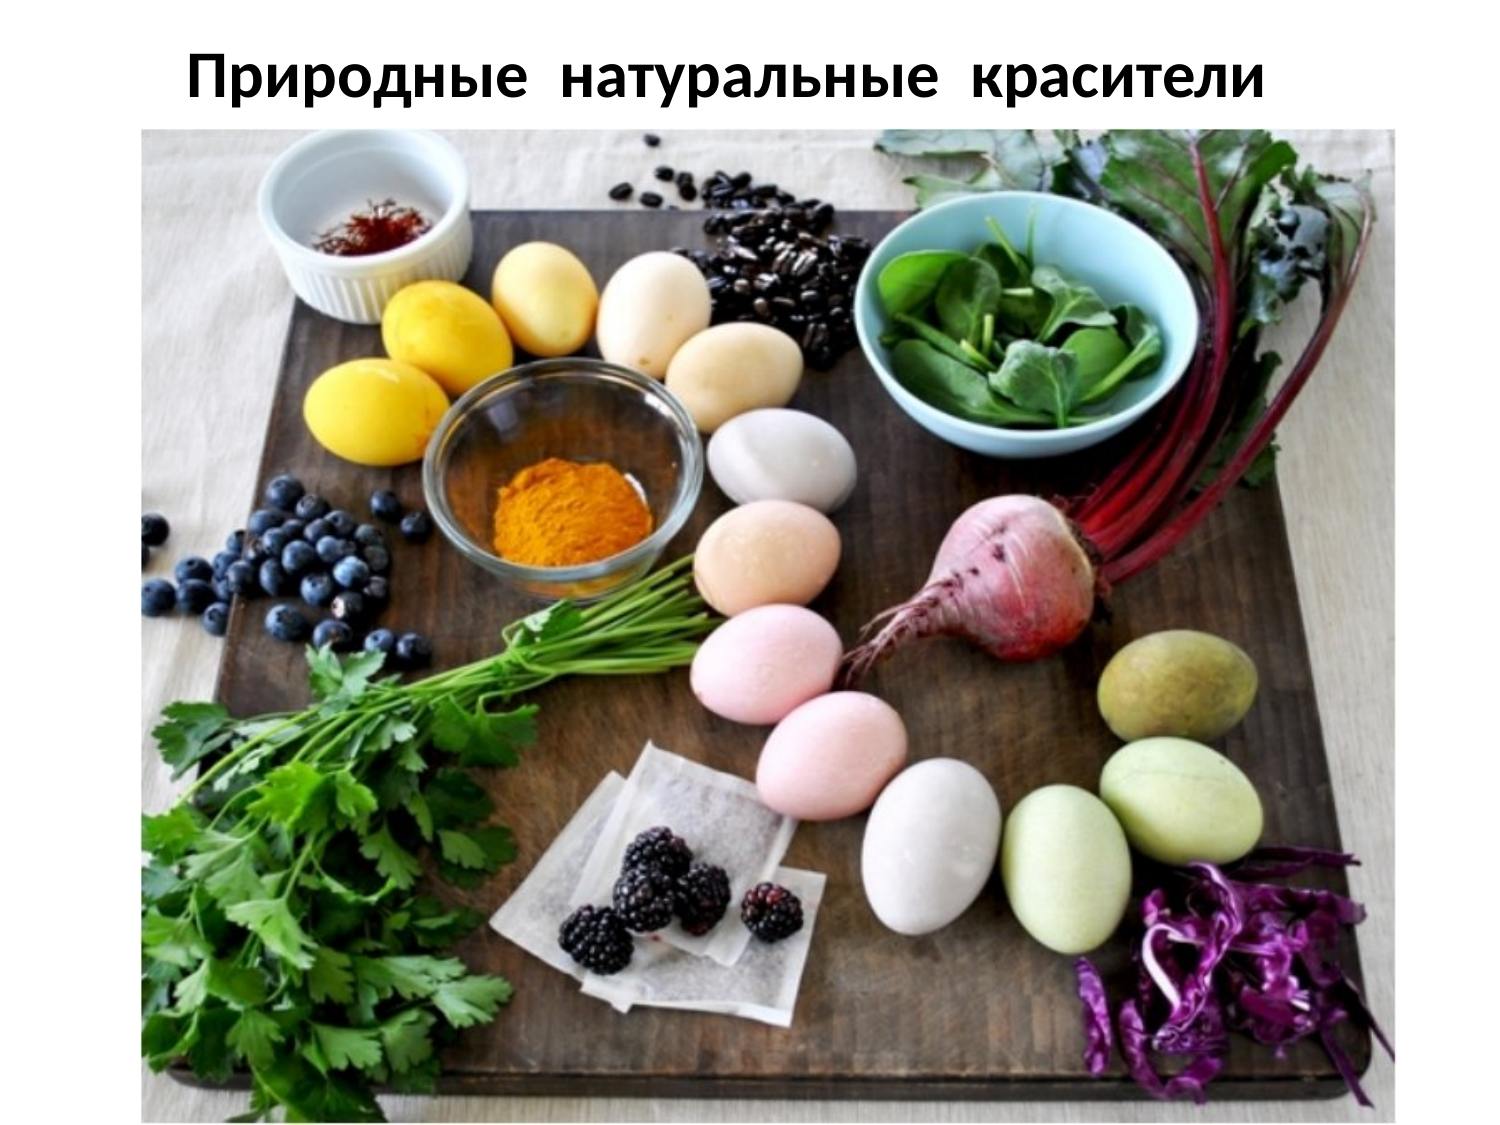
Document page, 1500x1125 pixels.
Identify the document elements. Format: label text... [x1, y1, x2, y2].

picture [140, 128, 1397, 1125]
text_box Природные натуральные красители [81, 23, 1418, 119]
